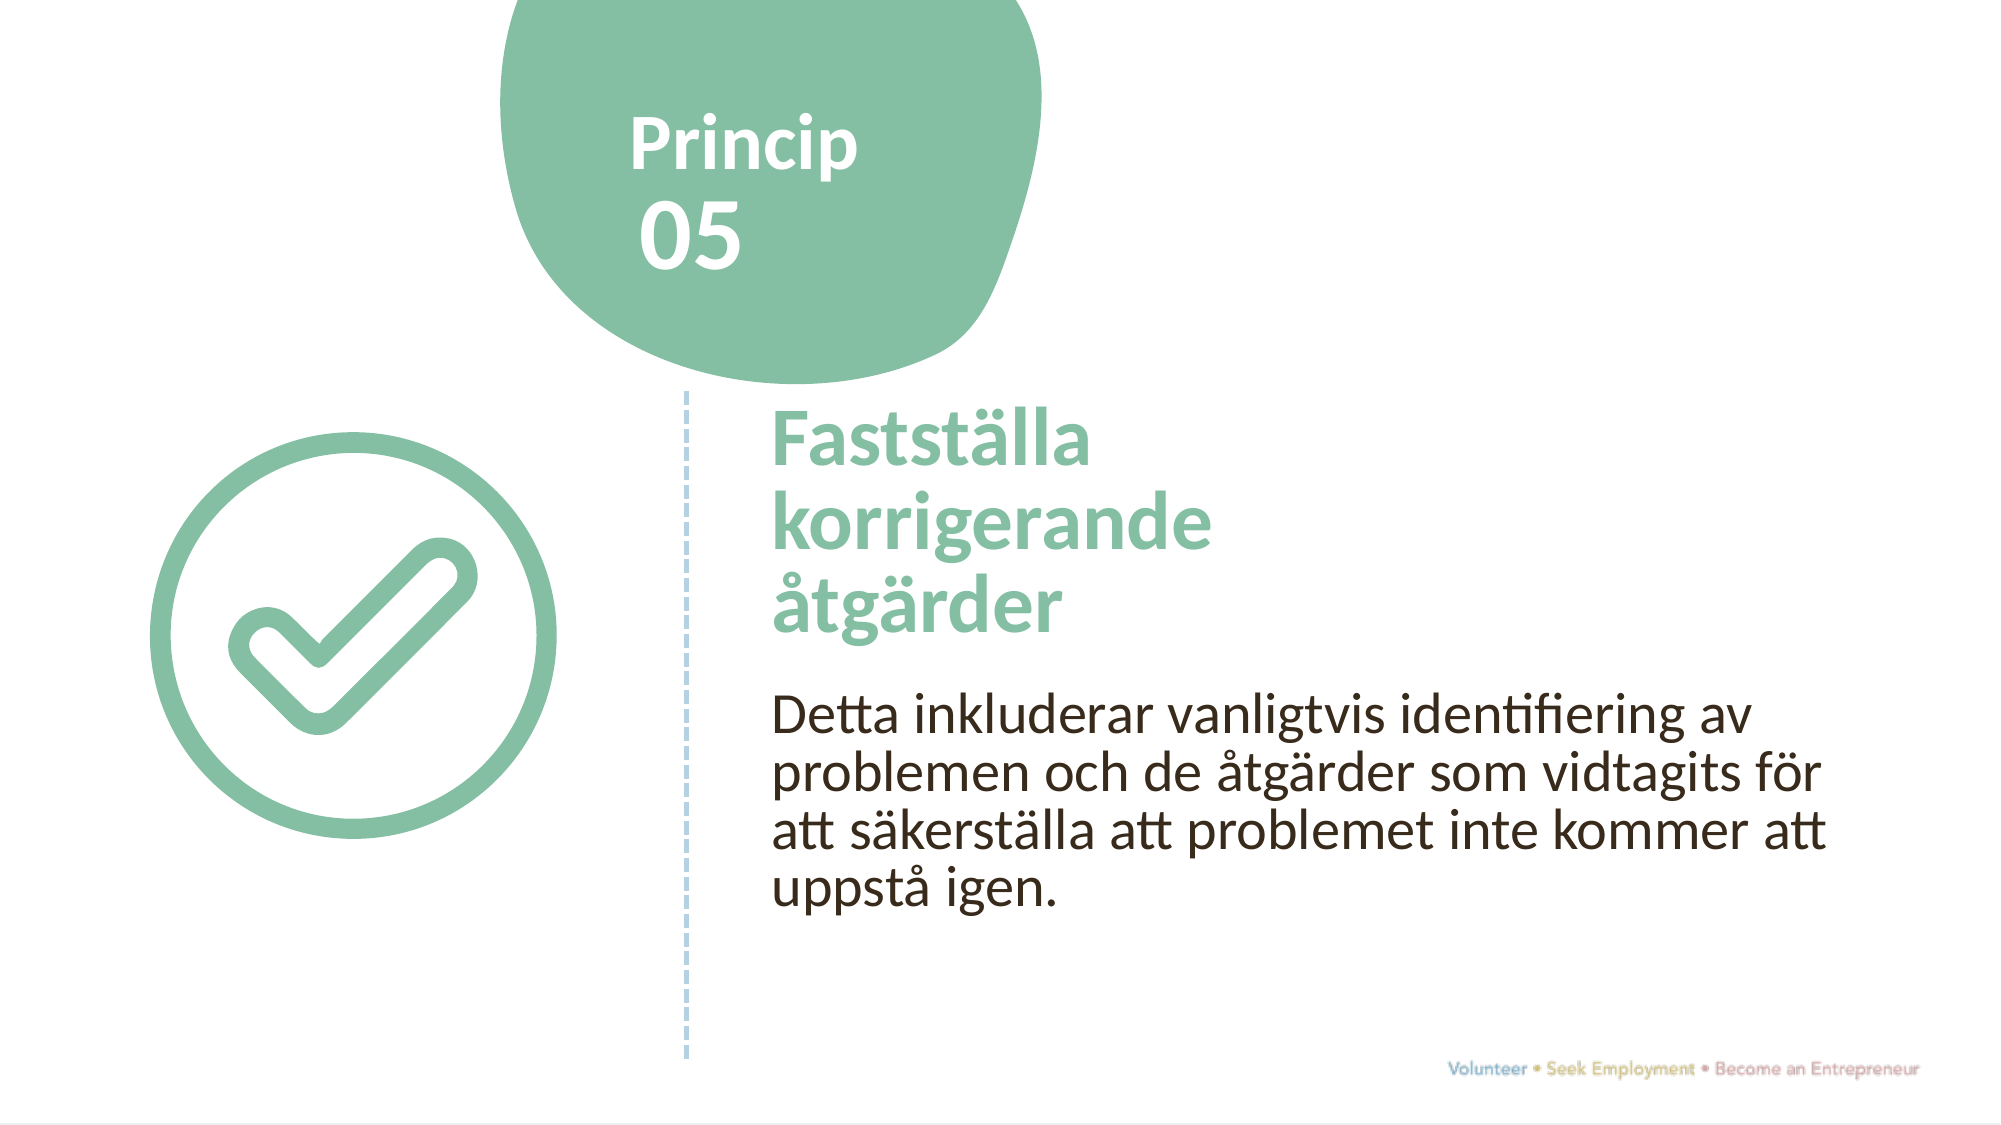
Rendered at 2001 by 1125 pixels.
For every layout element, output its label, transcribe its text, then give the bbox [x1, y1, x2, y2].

text_box Detta inkluderar vanligtvis identifiering av problemen och de åtgärder som vidtagits för att säkerställa att problemet inte kommer att uppstå igen. [756, 680, 1851, 1010]
text_box [500, 0, 1042, 385]
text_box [615, 93, 954, 313]
text_box Fastställa korrigerande åtgärder [756, 390, 1441, 672]
picture [1418, 1046, 1971, 1103]
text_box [149, 432, 557, 839]
